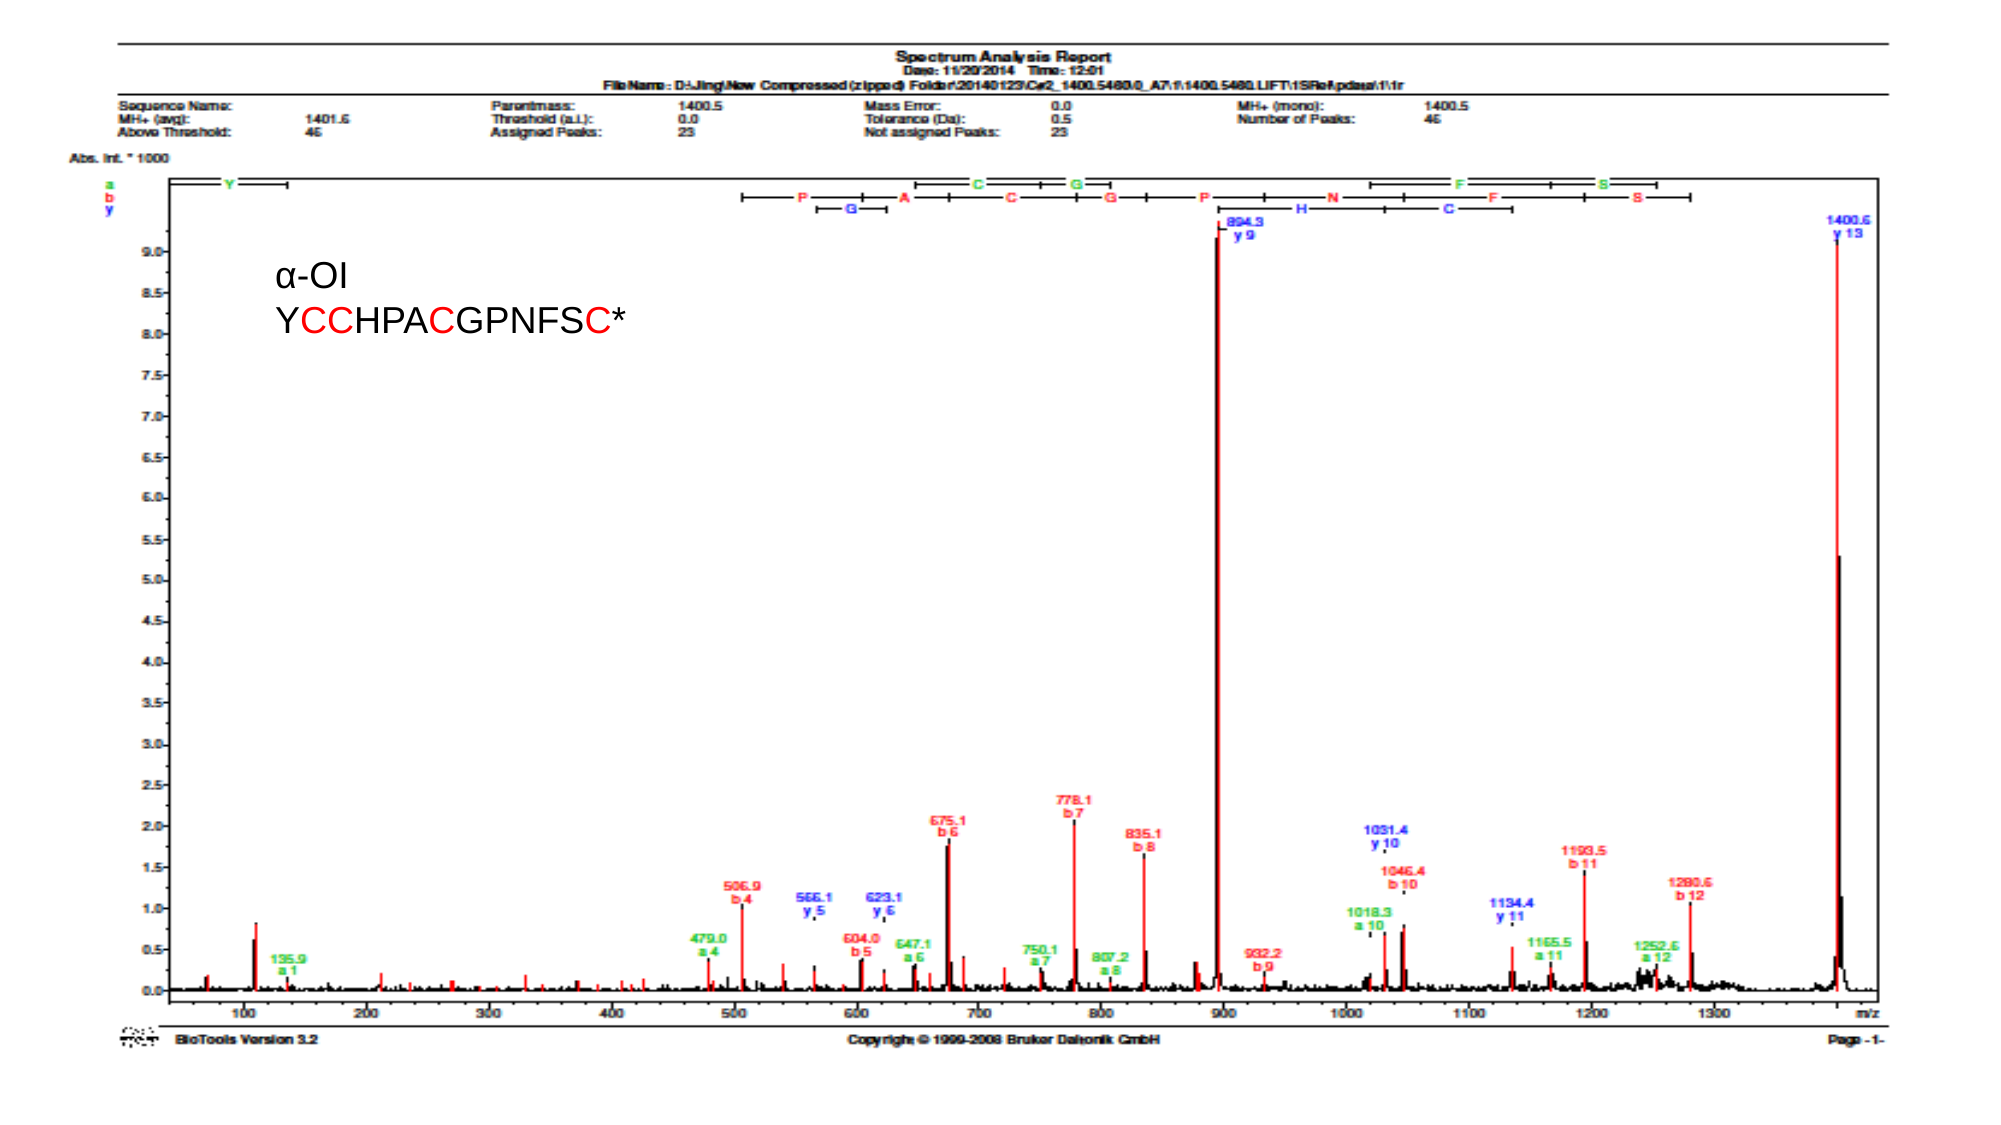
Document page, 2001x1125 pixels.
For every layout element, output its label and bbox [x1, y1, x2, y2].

text_box [51, 0, 1957, 1095]
